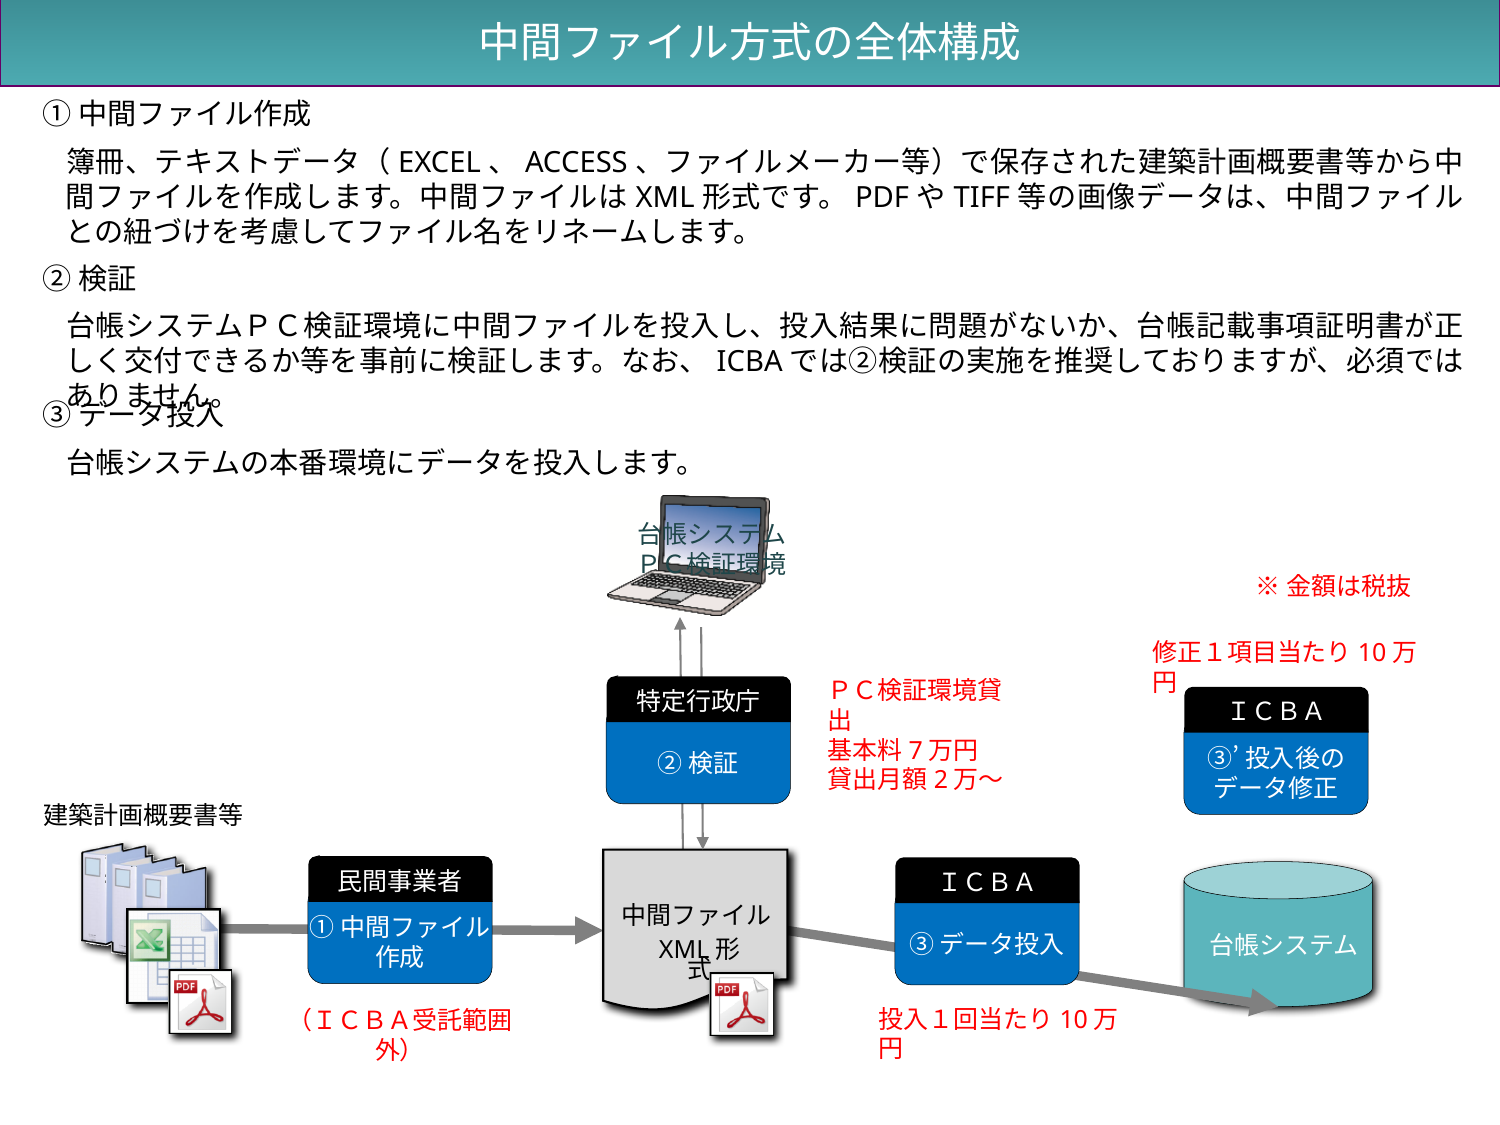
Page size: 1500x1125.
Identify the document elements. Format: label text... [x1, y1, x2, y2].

text_box 建築計画概要書等 [28, 791, 259, 837]
text_box 台帳システム ＰＣ検証環境 [774, 515, 791, 582]
picture [78, 840, 232, 1034]
picture [607, 495, 770, 617]
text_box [1183, 687, 1369, 822]
text_box 台帳システム [1190, 916, 1379, 973]
text_box ②検証 台帳システムＰＣ検証環境に中間ファイルを投入し、投入結果に問題がないか、台帳記載事項証明書が正しく交付できるか等を事前に検証します。なお、ICBAでは②検証の実施を推奨しておりますが、必須ではありません。 [24, 252, 1476, 389]
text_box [307, 856, 493, 992]
text_box ＰＣ検証環境貸出 基本料7万円 貸出月額2万～ [827, 674, 1025, 794]
text_box ①中間ファイル作成 簿冊、テキストデータ（EXCEL、ACCESS、ファイルメーカー等）で保存された建築計画概要書等から中間ファイルを作成します。中間ファイルはXML形式です。PDFやTIFF等の画像データは、中間ファイルとの紐づけを考慮してファイル名をリネームします。 [24, 88, 1476, 252]
text_box [1183, 861, 1373, 1007]
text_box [605, 677, 791, 812]
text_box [791, 930, 889, 935]
text_box 中間ファイル方式の全体構成 [0, 0, 1500, 86]
text_box ③データ投入 台帳システムの本番環境にデータを投入します。 [24, 389, 1476, 487]
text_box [679, 820, 684, 848]
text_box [679, 616, 684, 675]
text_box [1084, 930, 1185, 935]
picture [709, 972, 774, 1037]
text_box ※金額は税抜 [1255, 570, 1457, 601]
text_box 投入１回当たり10万円 [878, 1003, 1144, 1063]
text_box 修正１項目当たり10万円 [1151, 636, 1429, 697]
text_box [894, 858, 1080, 993]
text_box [602, 849, 788, 1012]
text_box （ＩＣＢＡ受託範囲外） [270, 1004, 530, 1065]
